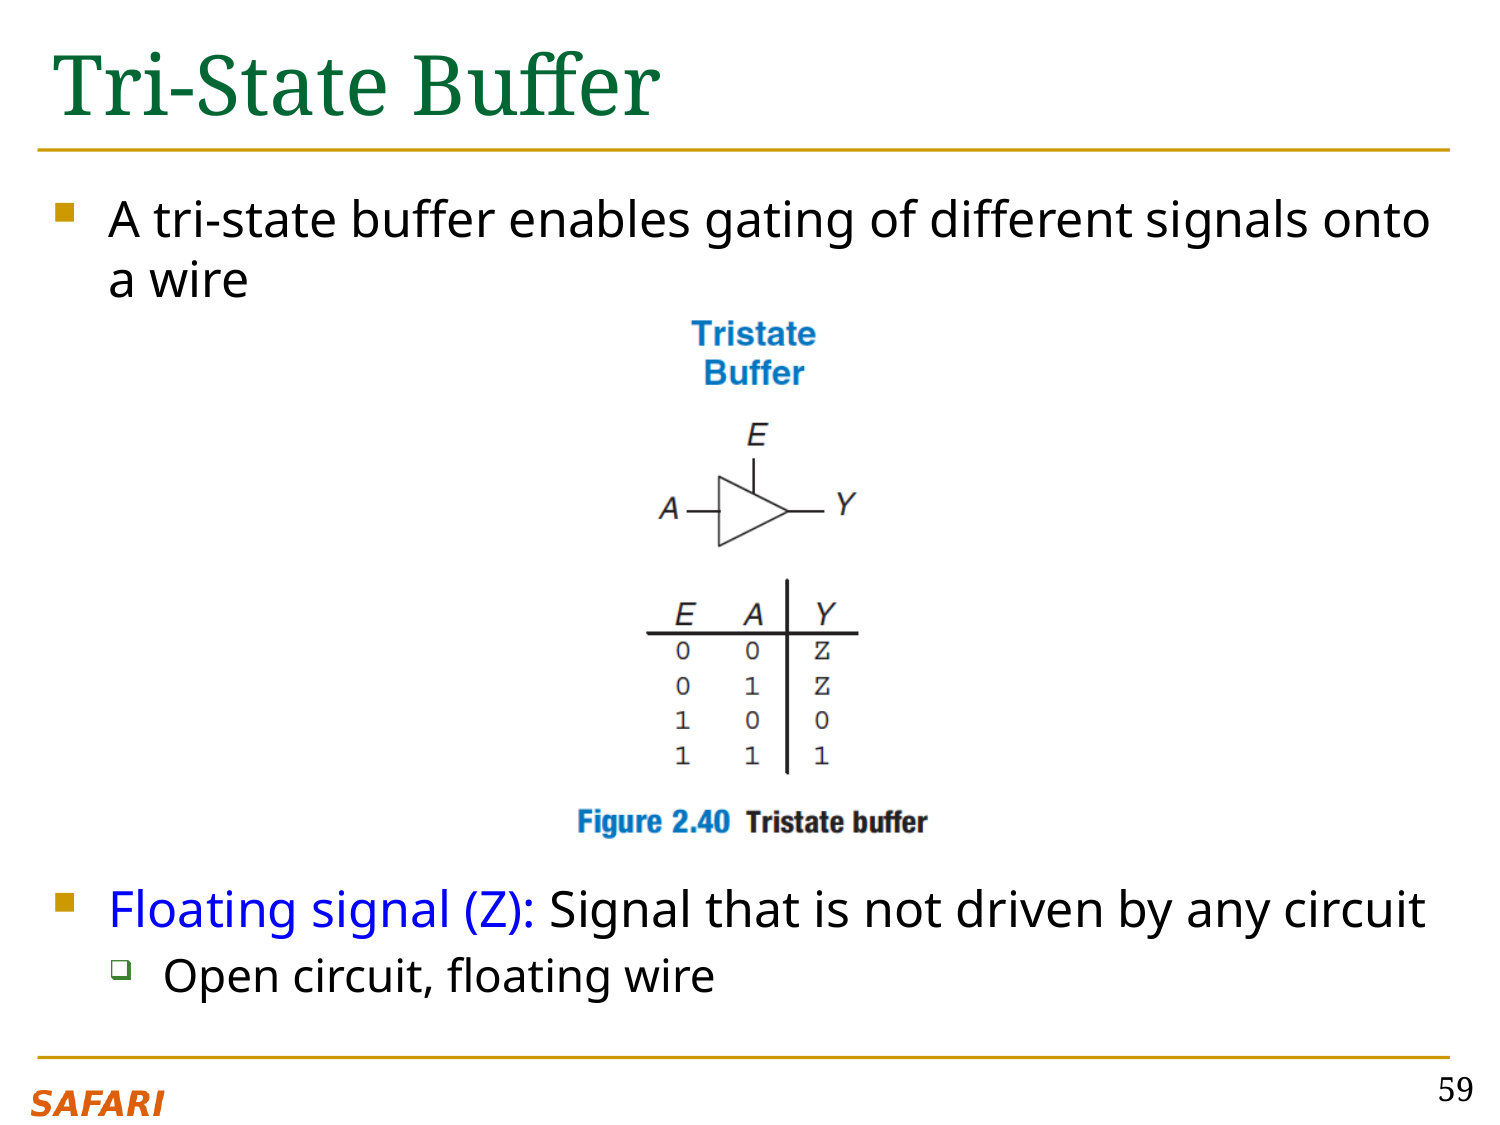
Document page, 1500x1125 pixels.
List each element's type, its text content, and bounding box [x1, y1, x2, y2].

list A tri-state buffer enables gating of different signals onto a wire Floating signal (Z): Signal that is not driven by any circuit Open circuit, floating wire [37, 179, 1450, 1025]
title Tri-State Buffer [37, 24, 1450, 170]
picture [552, 299, 948, 858]
slide_number 59 [1139, 1045, 1490, 1121]
picture [29, 1083, 169, 1124]
